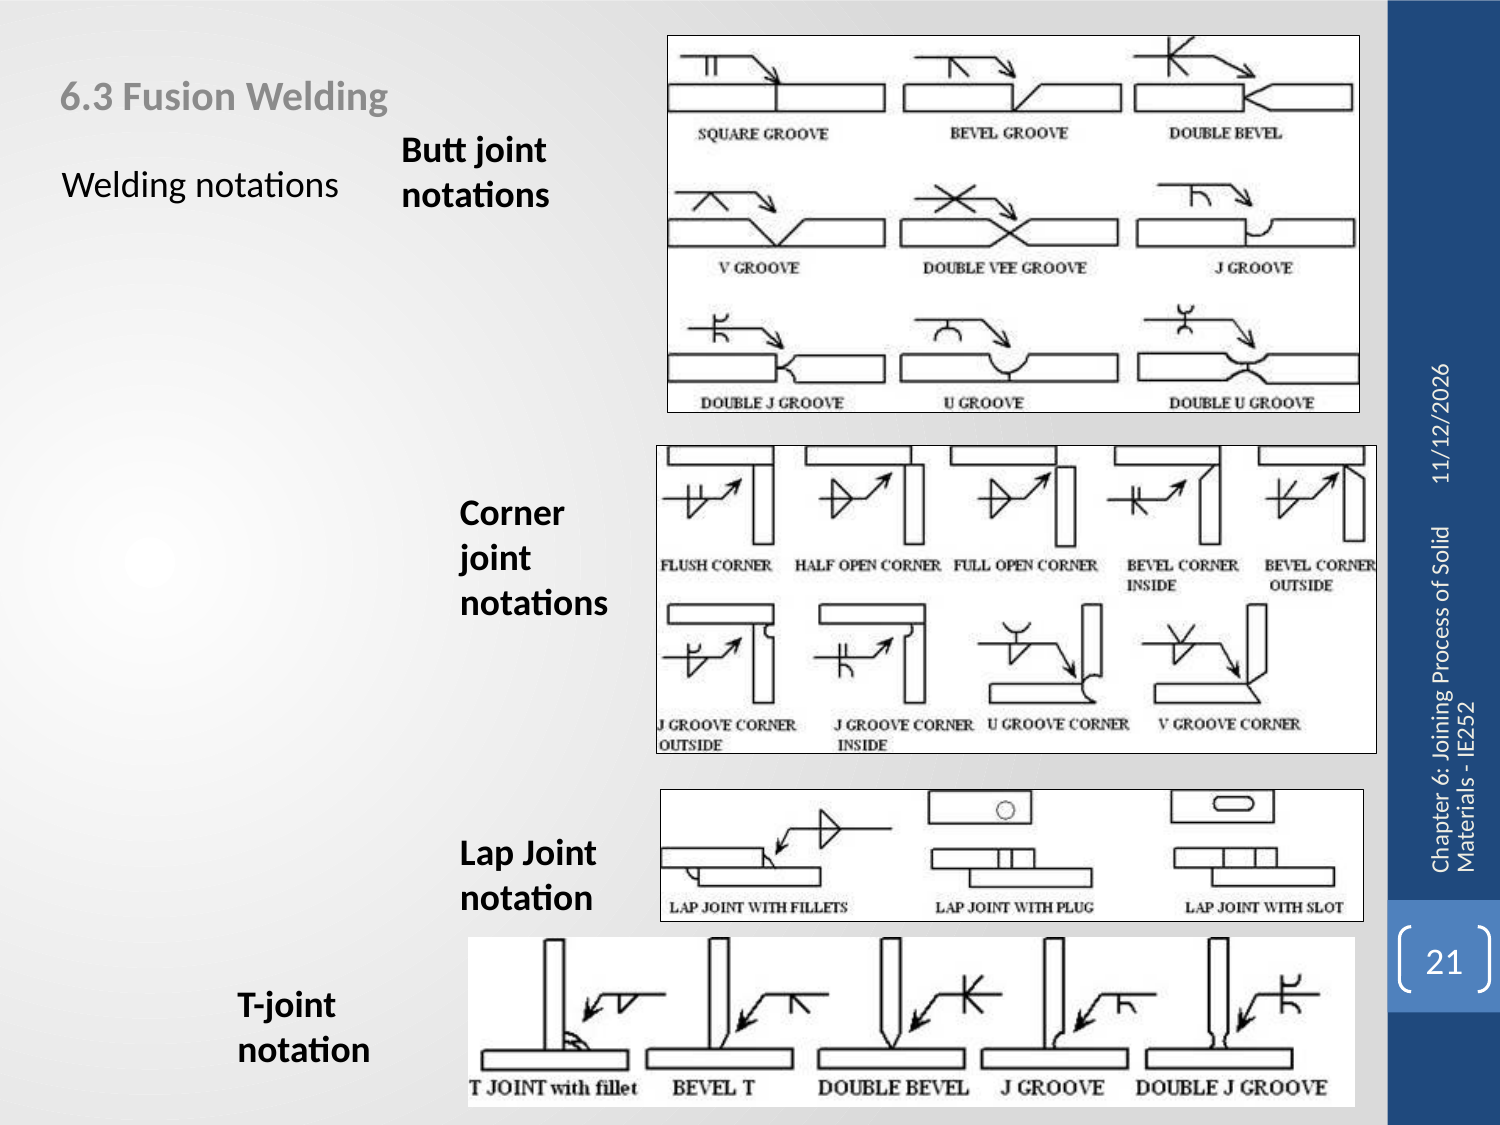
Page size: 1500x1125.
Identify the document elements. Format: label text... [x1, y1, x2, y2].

picture [655, 445, 1377, 754]
picture [468, 937, 1355, 1107]
text_box Lap Joint notation [445, 820, 655, 925]
text_box Corner joint notations [445, 480, 645, 631]
picture [659, 788, 1364, 921]
text_box Welding notations [46, 152, 386, 213]
footer Chapter 6: Joining Process of Solid Materials - IE252 [1408, 500, 1469, 889]
text_box 6.3 Fusion Welding [35, 81, 662, 176]
picture [667, 34, 1360, 413]
text_box Butt joint notations [386, 117, 633, 222]
slide_number 21 [1397, 925, 1492, 994]
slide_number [1408, 100, 1469, 500]
text_box T-joint notation [222, 972, 434, 1078]
